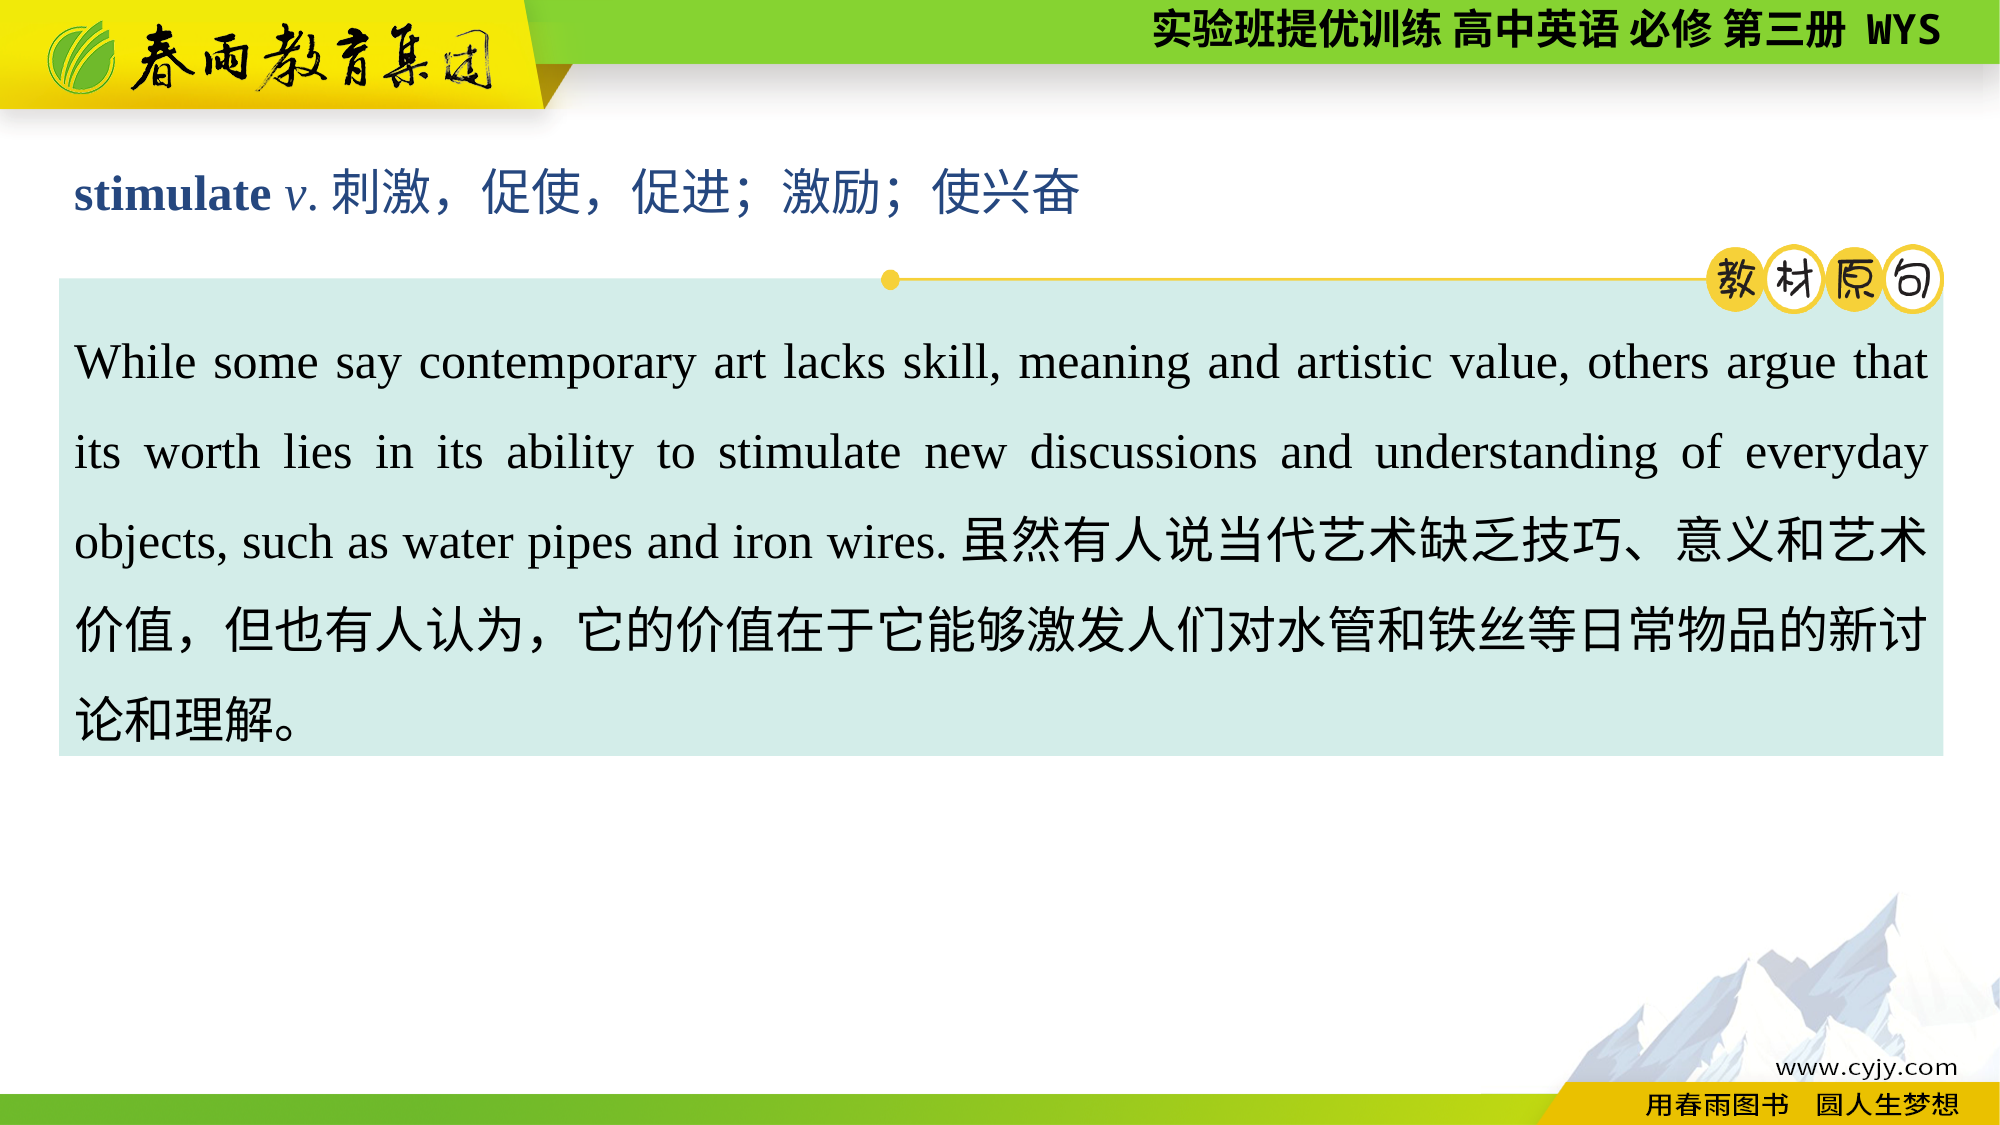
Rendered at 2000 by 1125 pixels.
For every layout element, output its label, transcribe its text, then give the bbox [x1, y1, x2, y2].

list stimulate v.刺激，促使，促进；激励；使兴奋 [59, 122, 1944, 217]
text_box While some say contemporary art lacks skill, meaning and artistic value, others argue that its worth lies in its ability to stimulate new discussions and understanding of everyday objects, such as water pipes and iron wires.虽然有人说当代艺术缺乏技巧、意义和艺术价值，但也有人认为，它的价值在于它能够激发人们对水管和铁丝等日常物品的新讨论和理解。 [59, 278, 1944, 756]
picture [0, 0, 2000, 1125]
